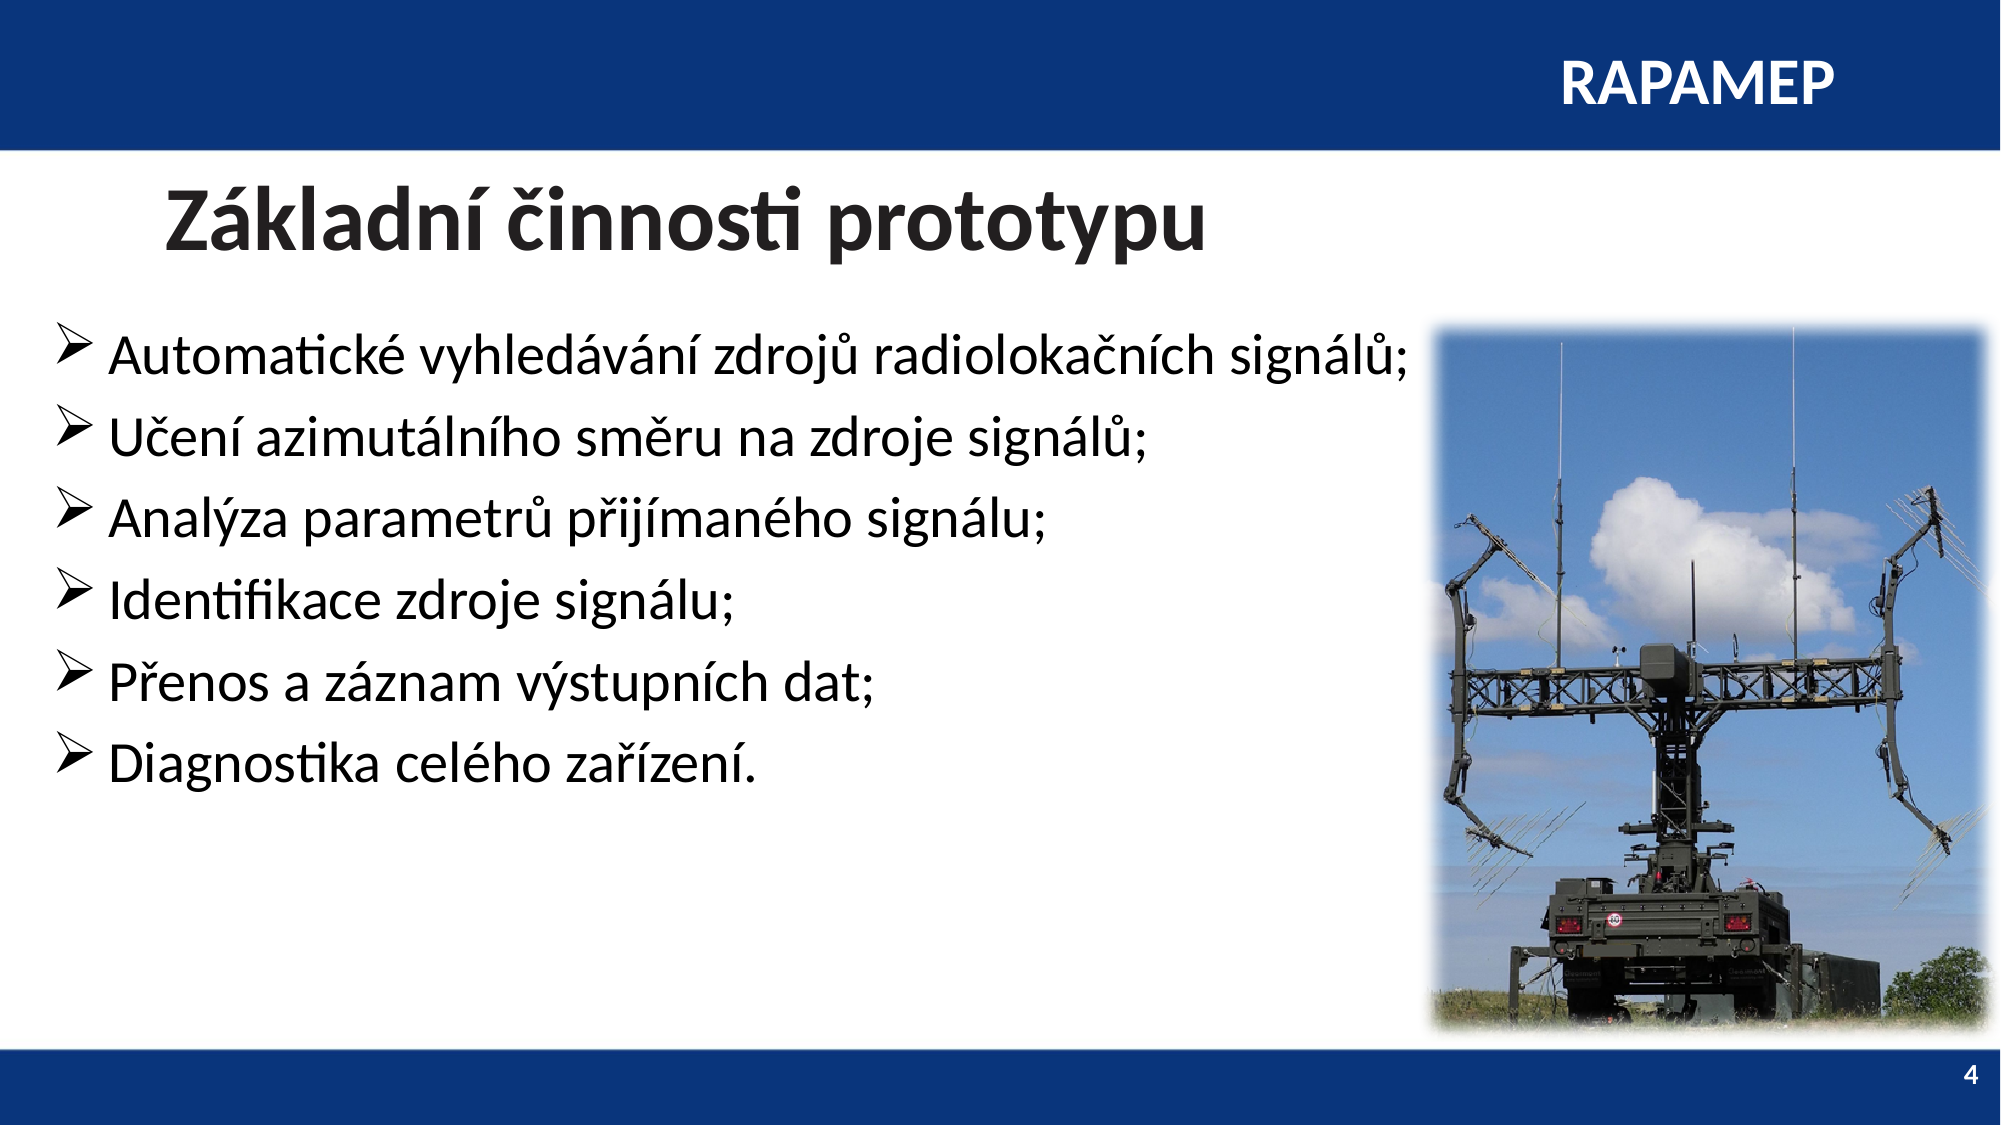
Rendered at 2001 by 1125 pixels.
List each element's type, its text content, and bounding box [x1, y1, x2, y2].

text_box RAPAMEP [163, 30, 1851, 126]
list Automatické vyhledávání zdrojů radiolokačních signálů; Učení azimutálního směru na zdroje signálů; Analýza parametrů přijímaného signálu; Identifikace zdroje signálu; Přenos a záznam výstupních dat; Diagnostika celého zařízení. [36, 228, 1931, 882]
picture [0, 0, 2001, 1125]
title Základní činnosti prototypu [0, 164, 2000, 263]
slide_number 4 [1533, 1051, 2000, 1103]
